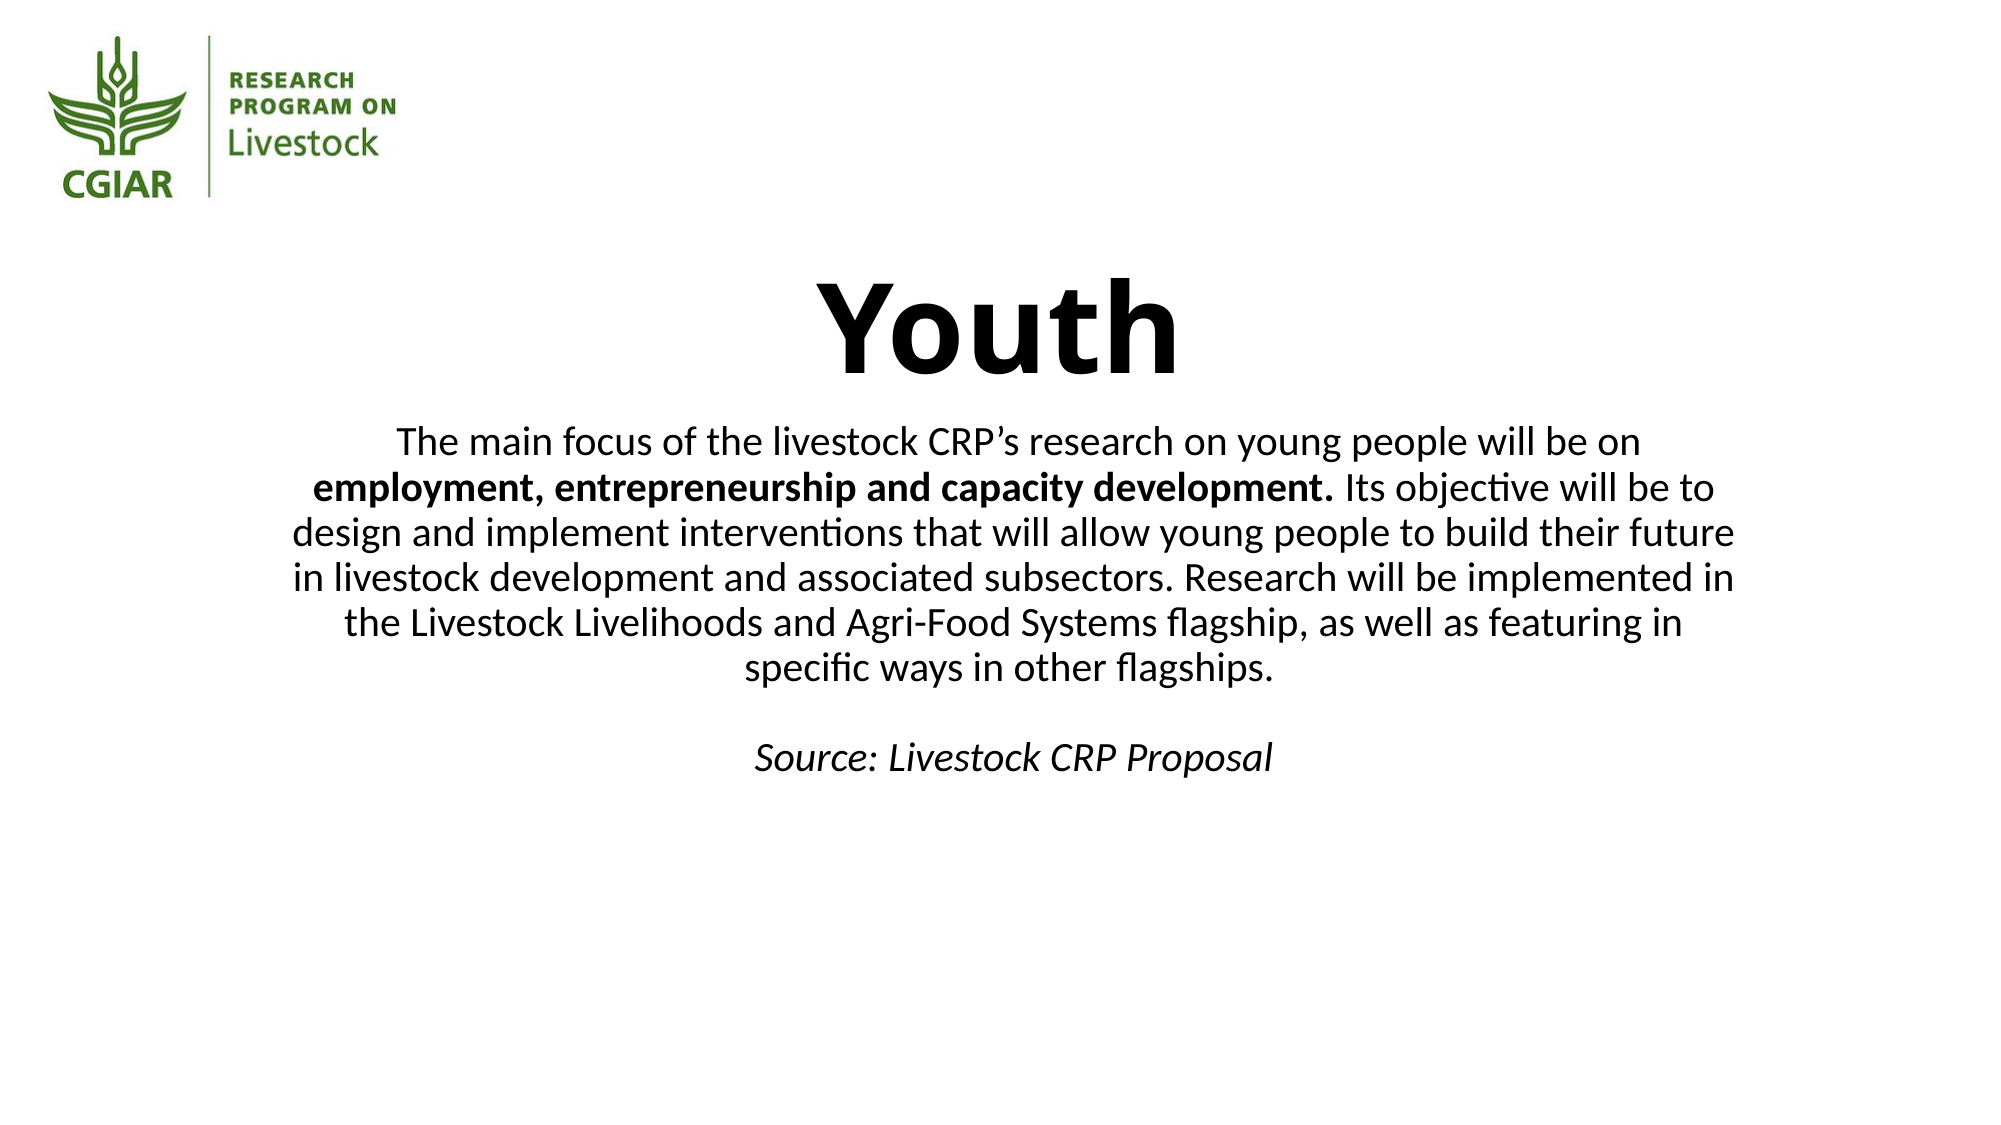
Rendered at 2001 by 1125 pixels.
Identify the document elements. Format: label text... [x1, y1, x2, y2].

subtitle The main focus of the livestock CRP’s research on young people will be on employment, entrepreneurship and capacity development. Its objective will be to design and implement interventions that will allow young people to build their future in livestock development and associated subsectors. Research will be implemented in the Livestock Livelihoods and Agri-Food Systems flagship, as well as featuring in specific ways in other flagships. Source: Livestock CRP Proposal [264, 408, 1765, 680]
picture [44, 29, 413, 213]
title Youth [249, 16, 1750, 409]
